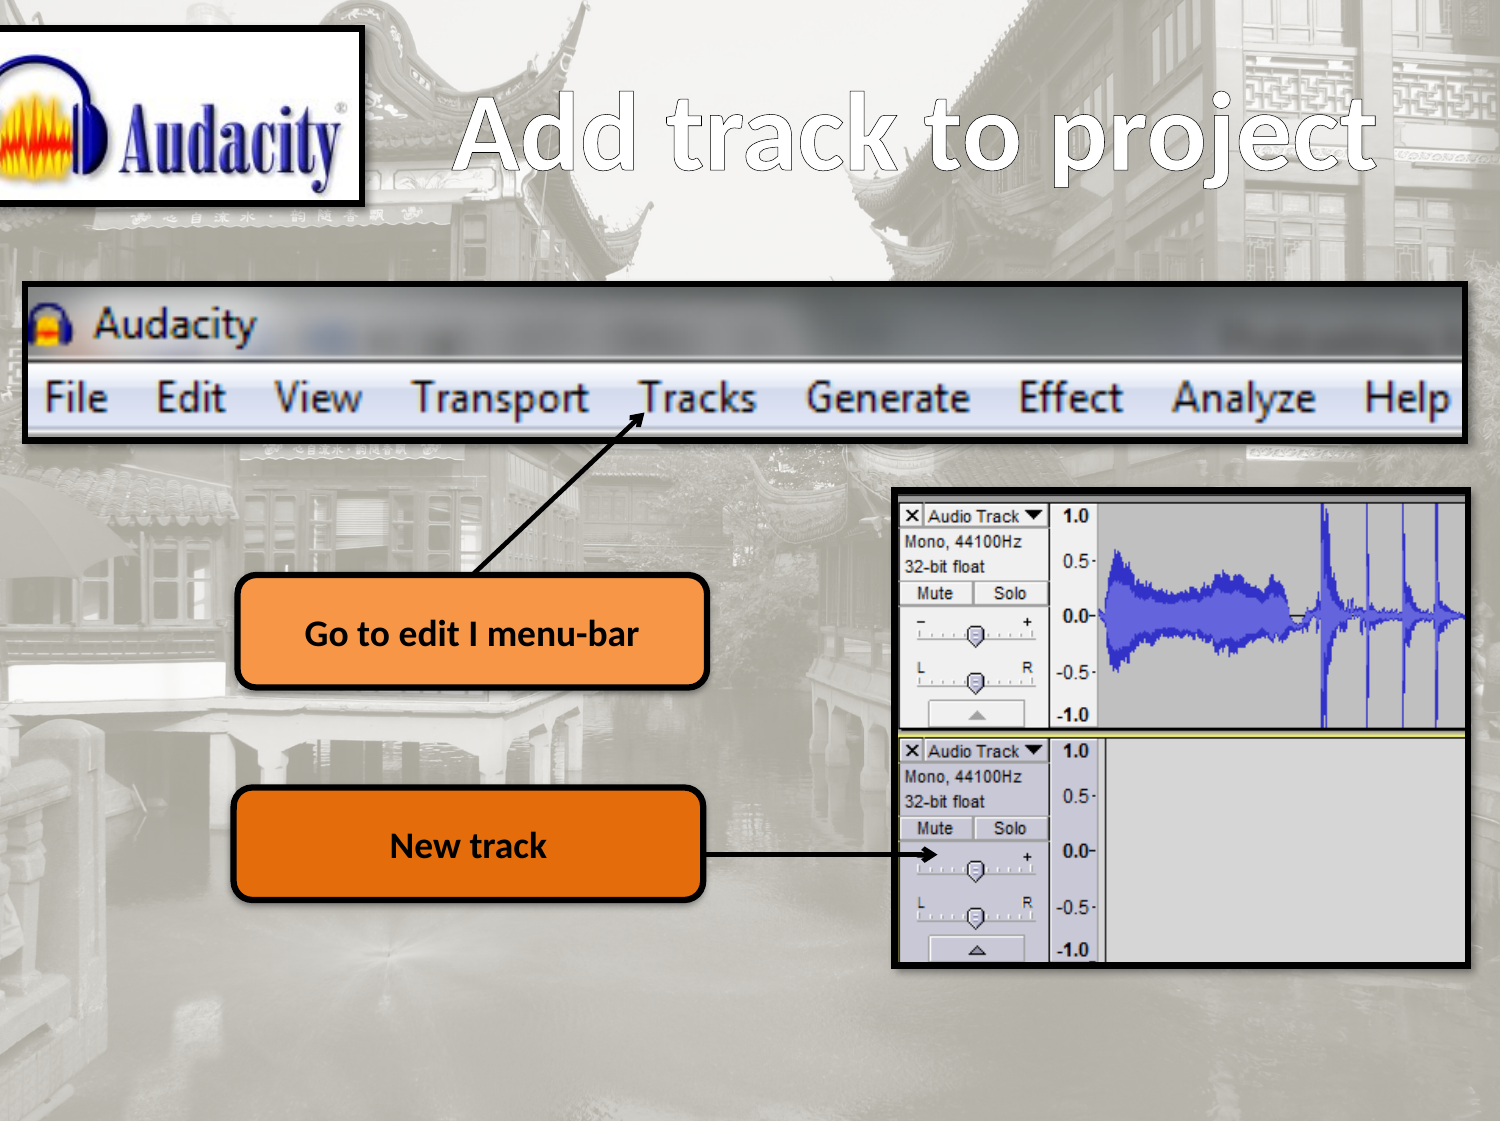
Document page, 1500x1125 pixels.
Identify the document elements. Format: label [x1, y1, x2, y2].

picture [0, 0, 1500, 1122]
text_box [471, 412, 645, 576]
